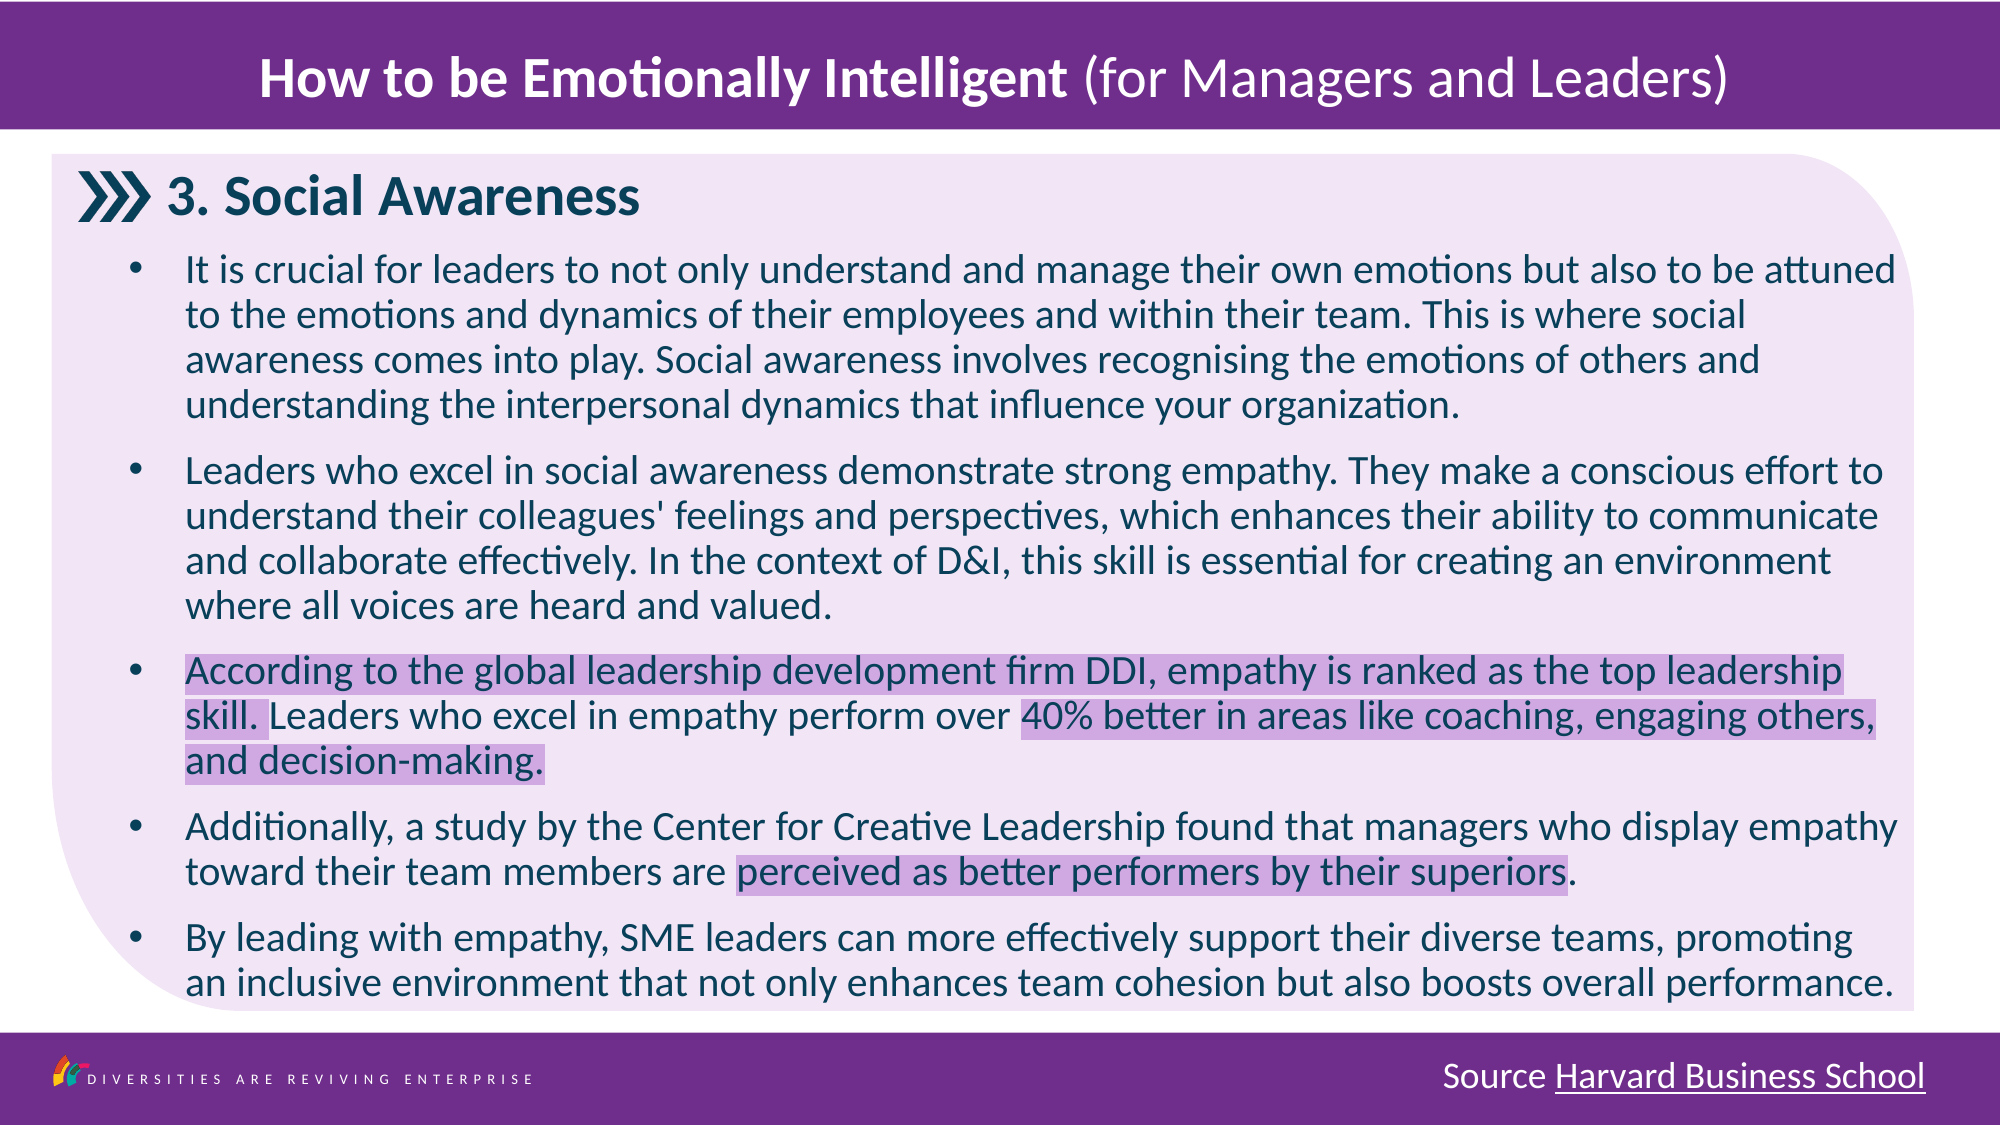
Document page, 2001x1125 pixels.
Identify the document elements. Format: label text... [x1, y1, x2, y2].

text_box [0, 130, 2000, 1034]
picture [71, 153, 157, 240]
text_box How to be Emotionally Intelligent (for Managers and Leaders) [114, 25, 1877, 122]
text_box [0, 1, 2000, 130]
text_box Source Harvard Business School [1428, 1044, 2000, 1104]
text_box 3. Social Awareness It is crucial for leaders to not only understand and manage their own emotions but also to be attuned to the emotions and dynamics of their employees and within their team. This is where social awareness comes into play. Social awareness involves recognising the emotions of others and understanding the interpersonal dynamics that influence your organization. Leaders who excel in social awareness demonstrate strong empathy. They make a conscious effort to understand their colleagues' feelings and perspectives, which enhances their ability to communicate and collaborate effectively. In the context of D&I, this skill is essential for creating an environment where all voices are heard and valued. According to the global leadership development firm DDI, empathy is ranked as the top leadership skill. Leaders who excel in empathy perform over 40% better in areas like coaching, engaging others, and decision-making. Additionally, a study by the Center for Creative Leadership found that managers who display empathy toward their team members are perceived as better performers by their superiors. By leading with empathy, SME leaders can more effectively support their diverse teams, promoting an inclusive environment that not only enhances team cohesion but also boosts overall performance. [114, 452, 1915, 711]
text_box [51, 153, 1914, 1011]
